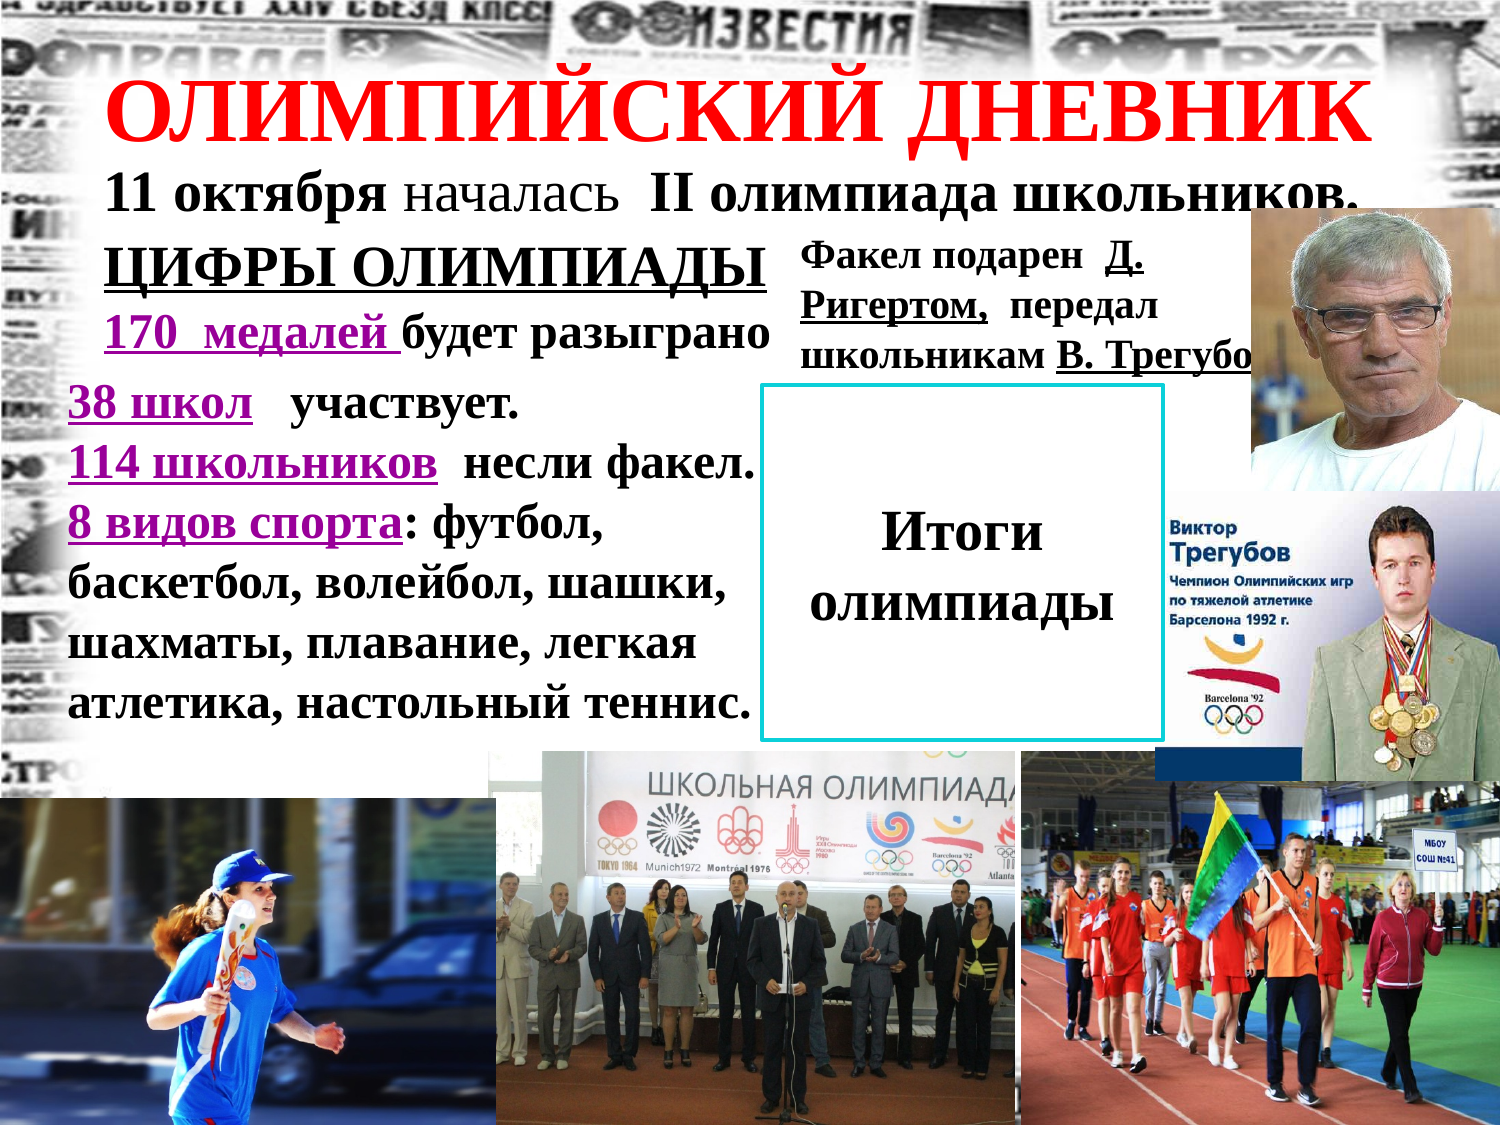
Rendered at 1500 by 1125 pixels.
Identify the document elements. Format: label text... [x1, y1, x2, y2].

table_cell Г 599 [1015, 760, 1021, 1125]
picture [0, 0, 1500, 1125]
